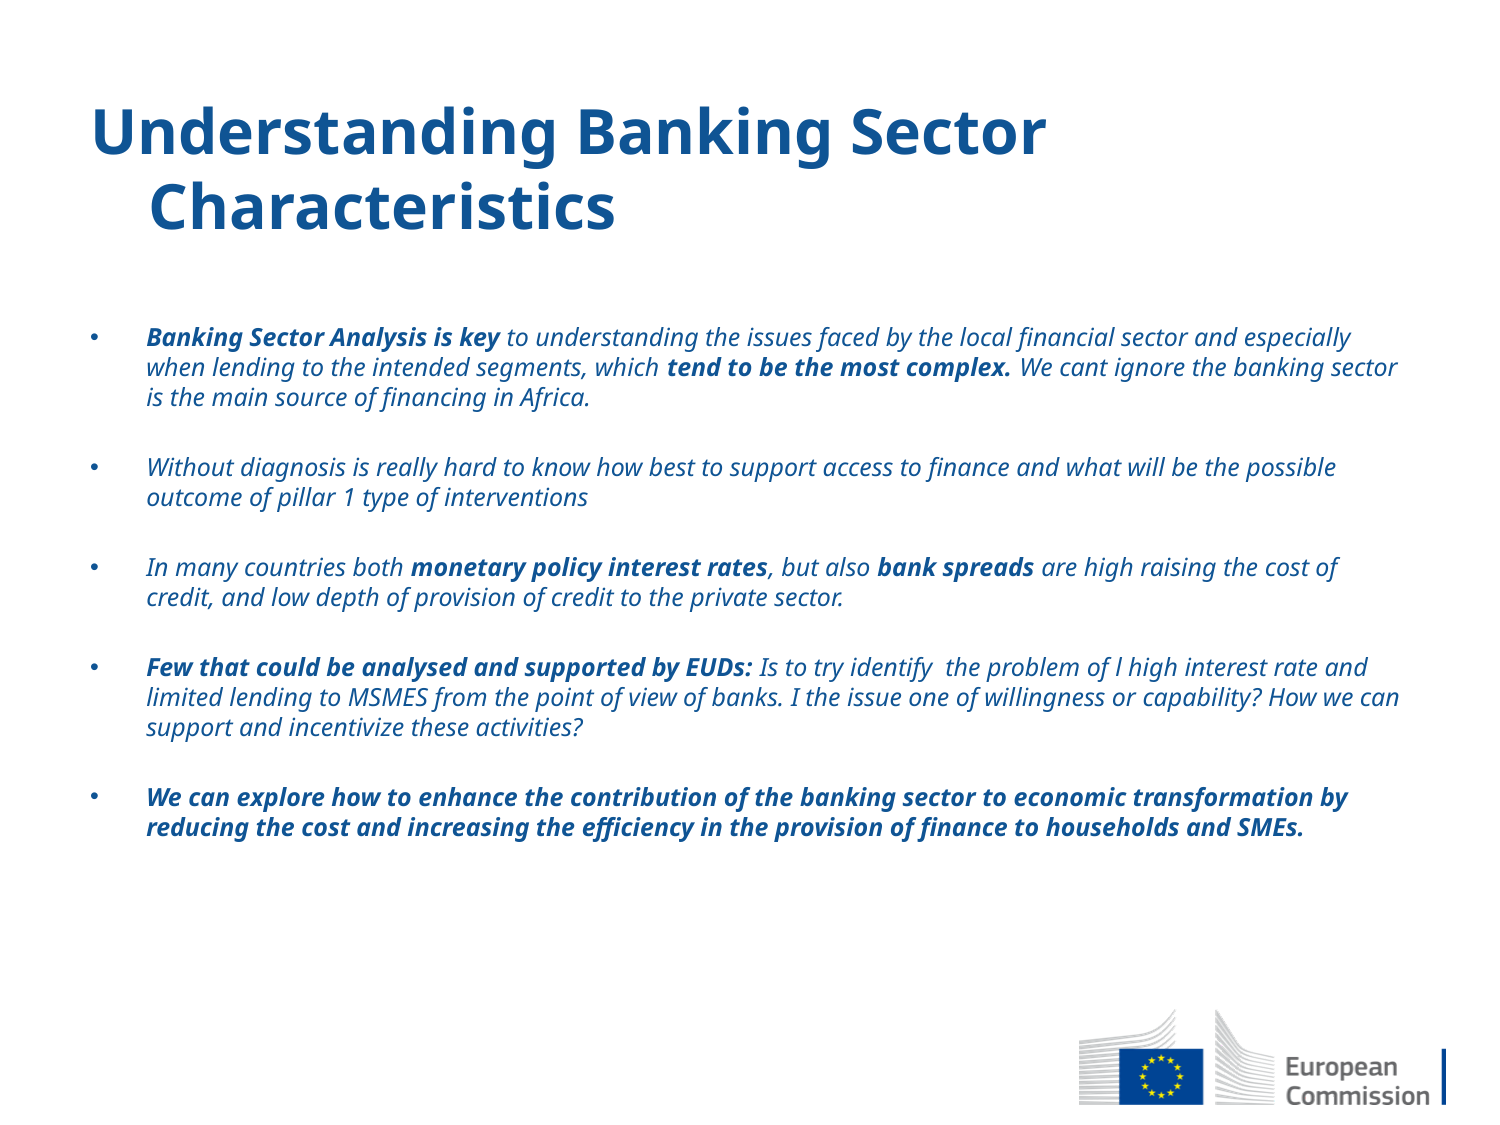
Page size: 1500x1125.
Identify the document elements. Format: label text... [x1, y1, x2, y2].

picture [1078, 1008, 1447, 1106]
title Understanding Banking Sector Characteristics [74, 89, 1426, 244]
list Banking Sector Analysis is key to understanding the issues faced by the local financial sector and especially when lending to the intended segments, which tend to be the most complex. We cant ignore the banking sector is the main source of financing in Africa. Without diagnosis is really hard to know how best to support access to finance and what will be the possible outcome of pillar 1 type of interventions In many countries both monetary policy interest rates, but also bank spreads are high raising the cost of credit, and low depth of provision of credit to the private sector. Few that could be analysed and supported by EUDs: Is to try identify the problem of l high interest rate and limited lending to MSMES from the point of view of banks. I the issue one of willingness or capability? How we can support and incentivize these activities? We can explore how to enhance the contribution of the banking sector to economic transformation by reducing the cost and increasing the efficiency in the provision of finance to households and SMEs. [74, 314, 1426, 911]
